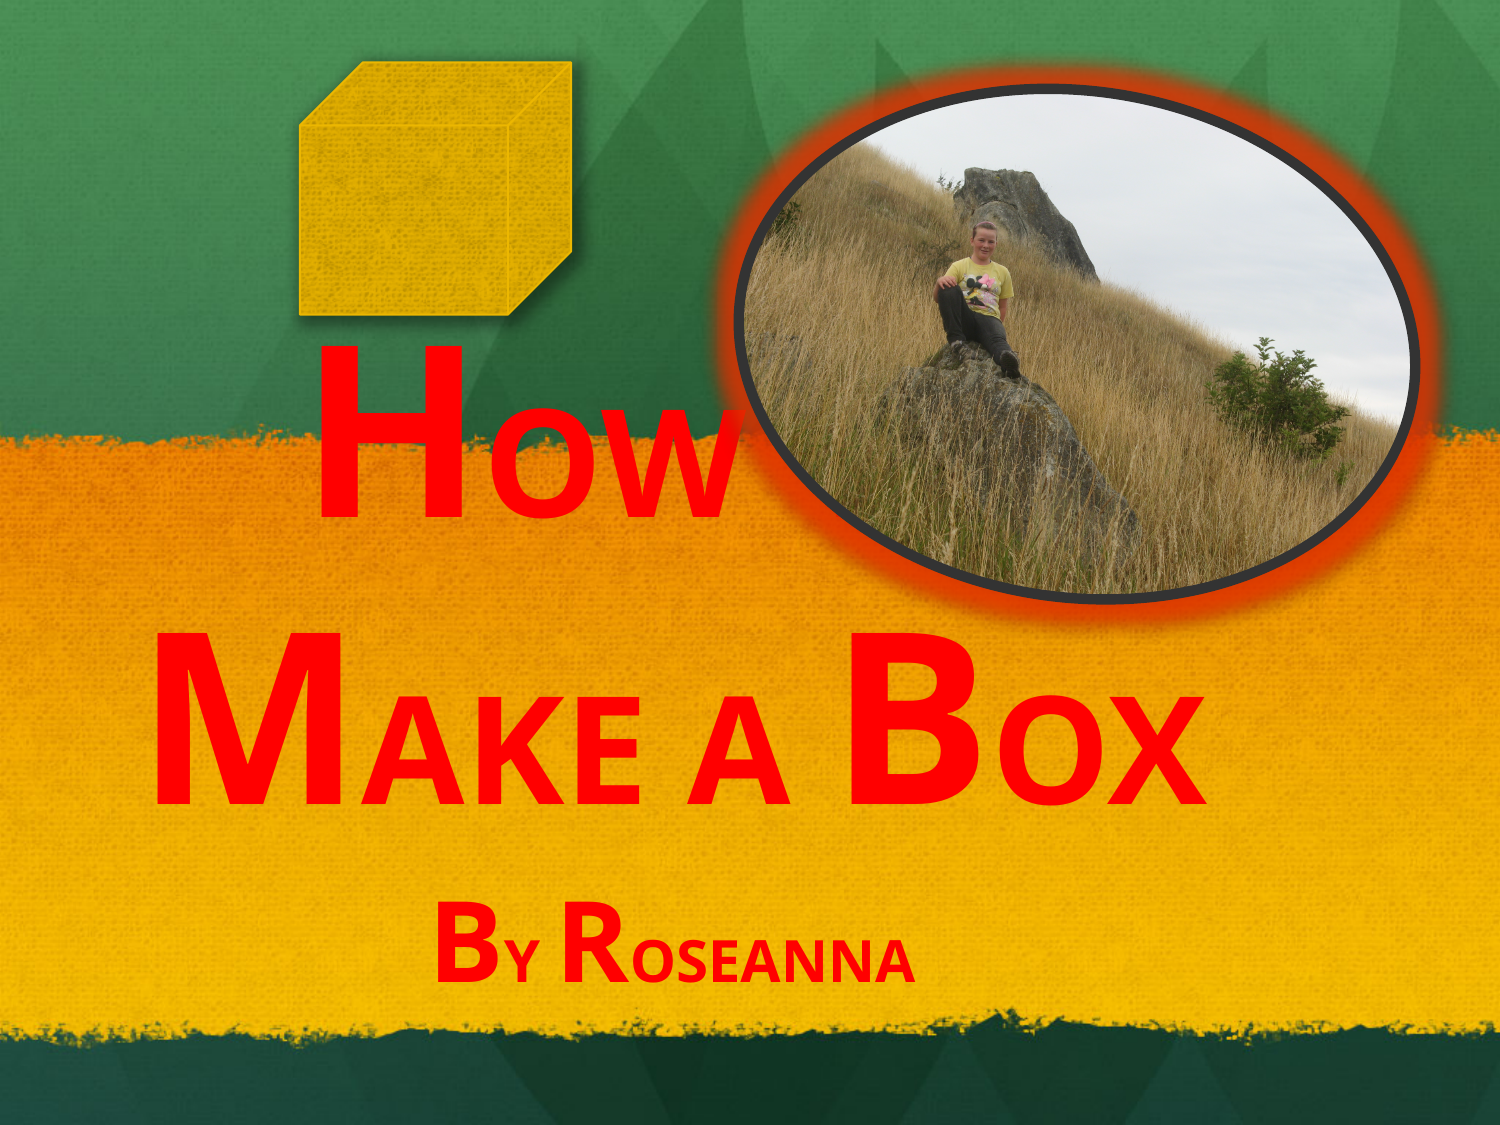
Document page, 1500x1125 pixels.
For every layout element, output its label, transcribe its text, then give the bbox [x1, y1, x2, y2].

subtitle By Roseanna [81, 862, 1263, 1025]
picture [0, 0, 1500, 1125]
text_box [298, 61, 573, 316]
title How To Make A Box [81, 619, 1263, 861]
